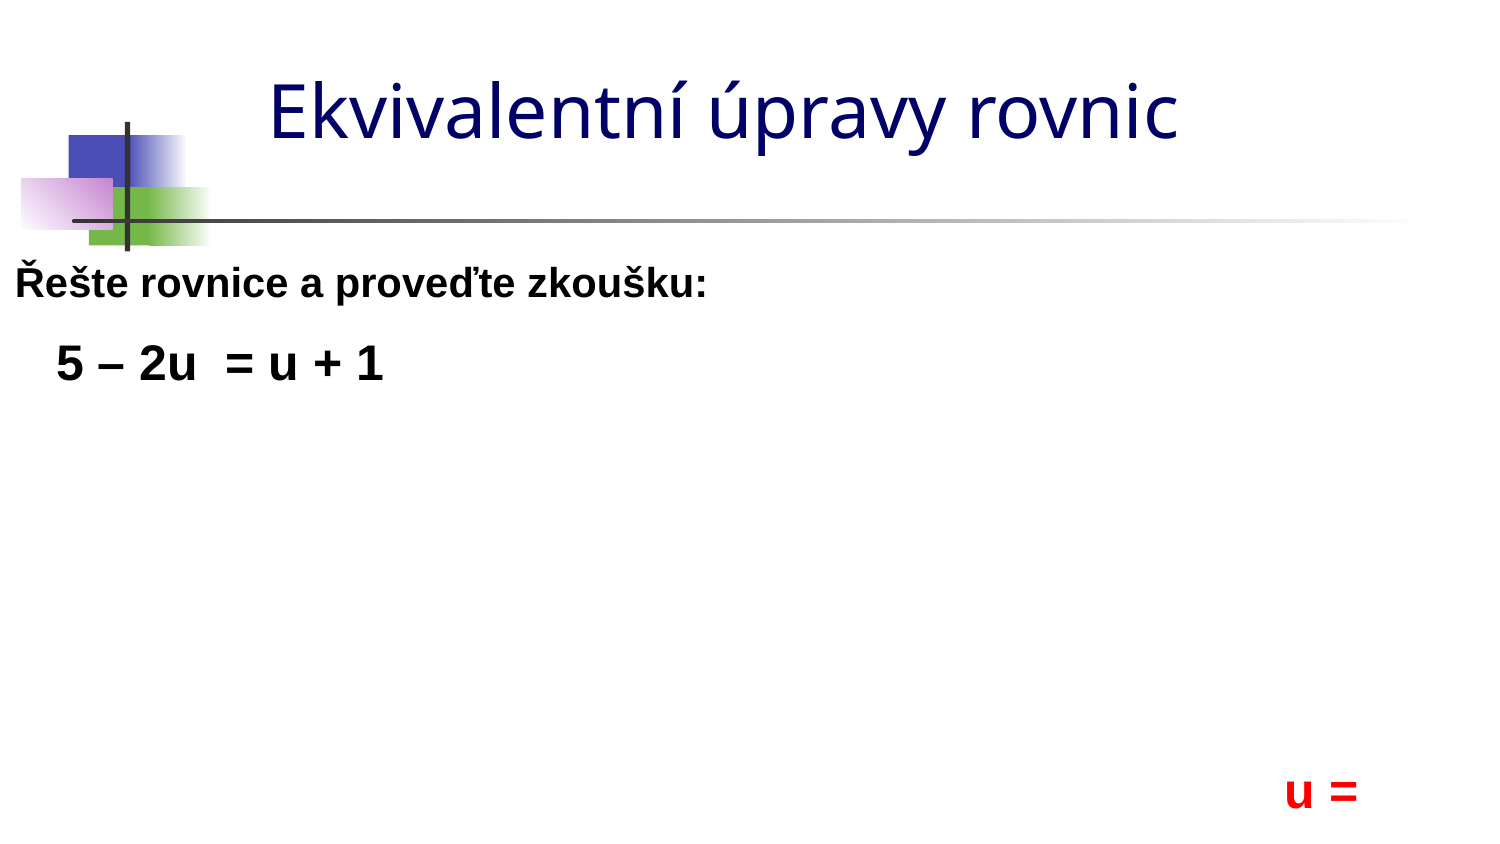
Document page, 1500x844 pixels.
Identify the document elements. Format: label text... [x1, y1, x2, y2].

text_box Řešte rovnice a proveďte zkoušku: [0, 244, 727, 317]
title Ekvivalentní úpravy rovnic [129, 43, 1318, 175]
text_box 5 – 2u = u + 1 [41, 324, 462, 397]
